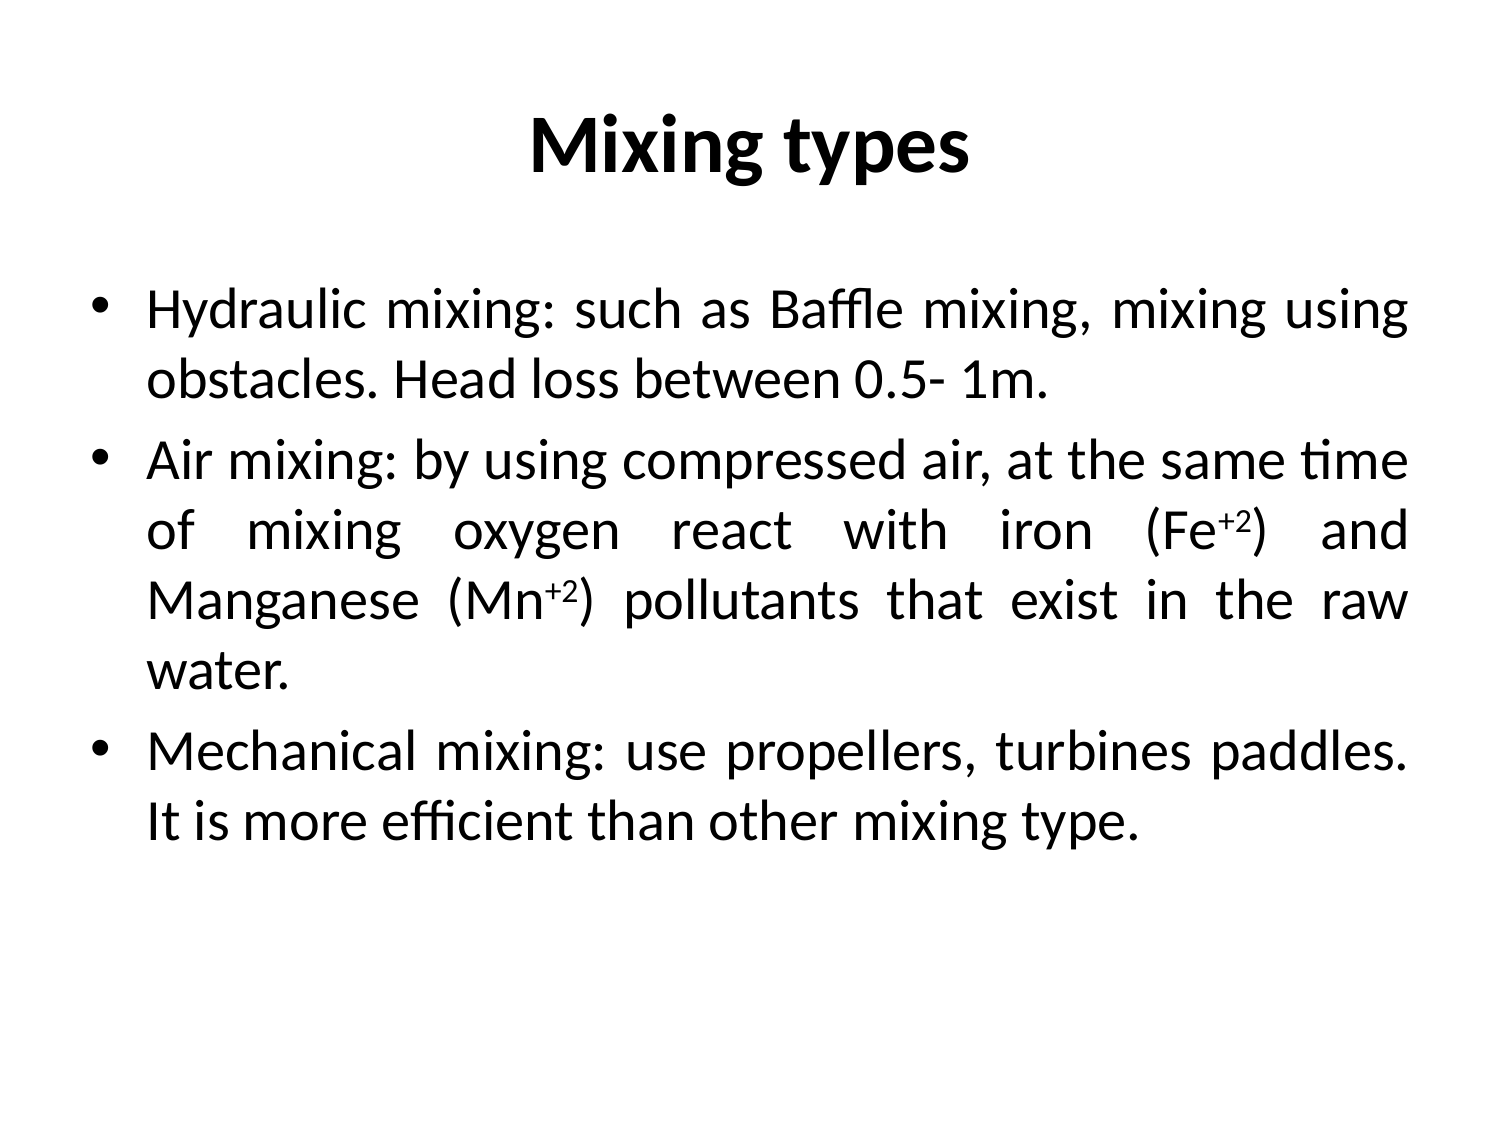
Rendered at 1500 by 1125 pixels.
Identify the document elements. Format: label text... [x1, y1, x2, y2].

title Mixing types [75, 45, 1425, 233]
list Hydraulic mixing: such as Baffle mixing, mixing using obstacles. Head loss between 0.5- 1m. Air mixing: by using compressed air, at the same time of mixing oxygen react with iron (Fe+2) and Manganese (Mn+2) pollutants that exist in the raw water. Mechanical mixing: use propellers, turbines paddles. It is more efficient than other mixing type. [75, 262, 1425, 1005]
